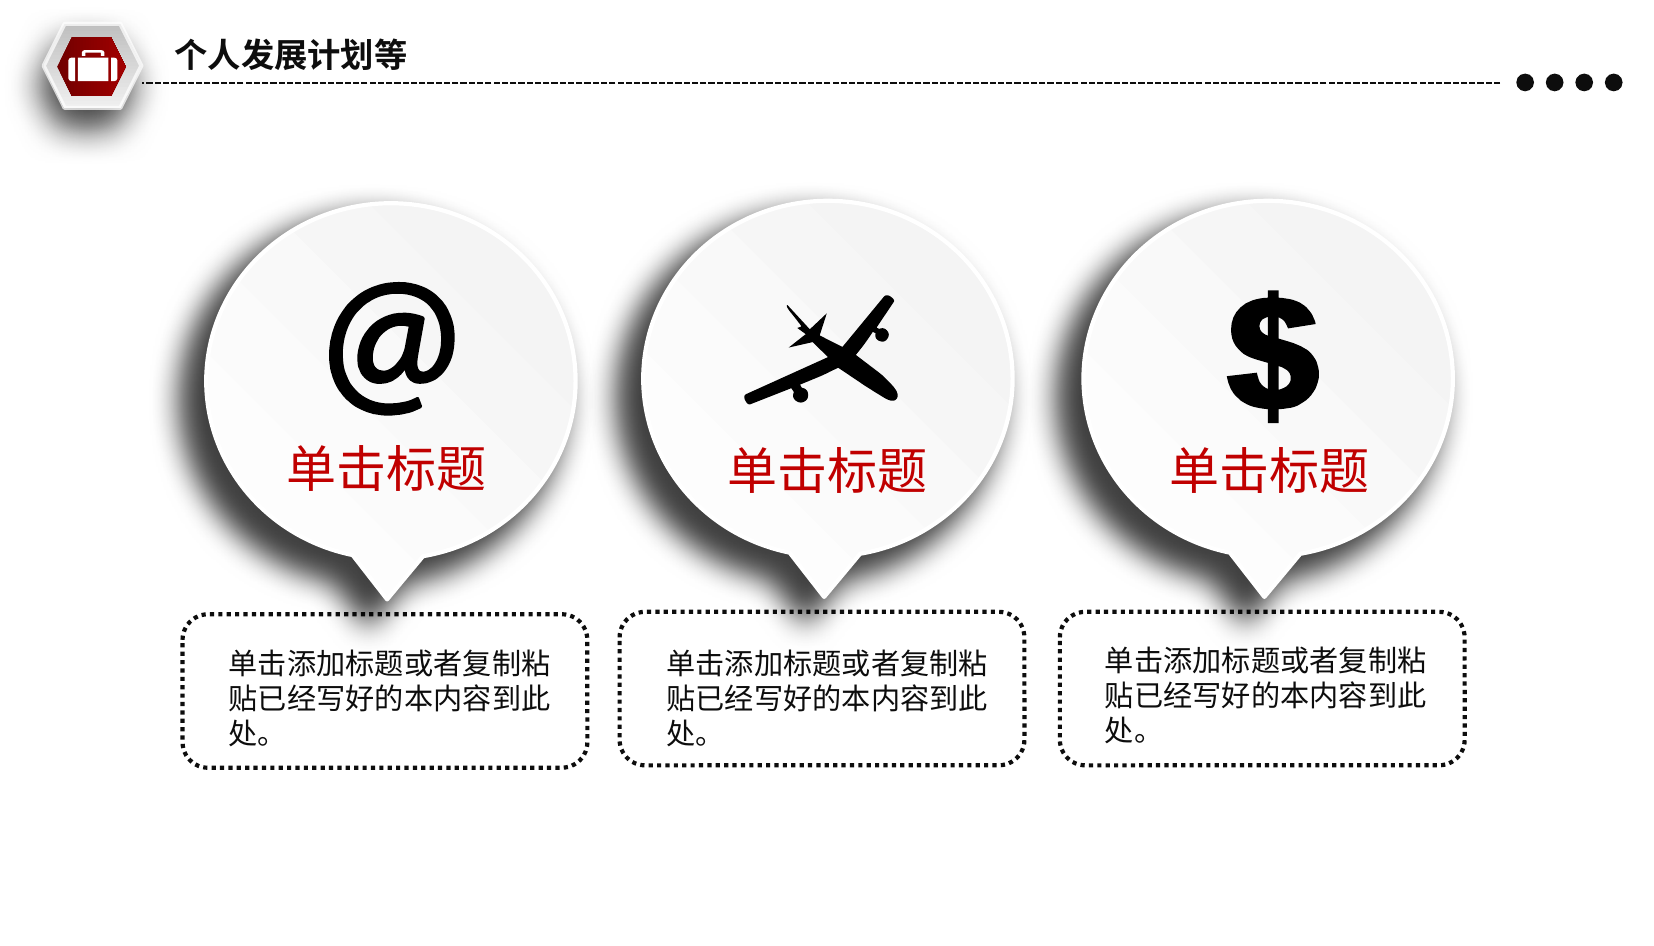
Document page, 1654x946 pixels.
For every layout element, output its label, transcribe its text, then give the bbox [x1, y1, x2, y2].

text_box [43, 23, 142, 109]
text_box [1543, 71, 1566, 94]
text_box [1514, 71, 1537, 94]
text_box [1059, 611, 1465, 766]
text_box 个人发展计划等 [160, 27, 423, 82]
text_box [642, 200, 1013, 557]
text_box [1573, 71, 1596, 94]
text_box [182, 613, 588, 768]
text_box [1083, 200, 1454, 557]
text_box [1602, 71, 1625, 94]
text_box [205, 203, 576, 560]
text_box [619, 611, 1025, 766]
